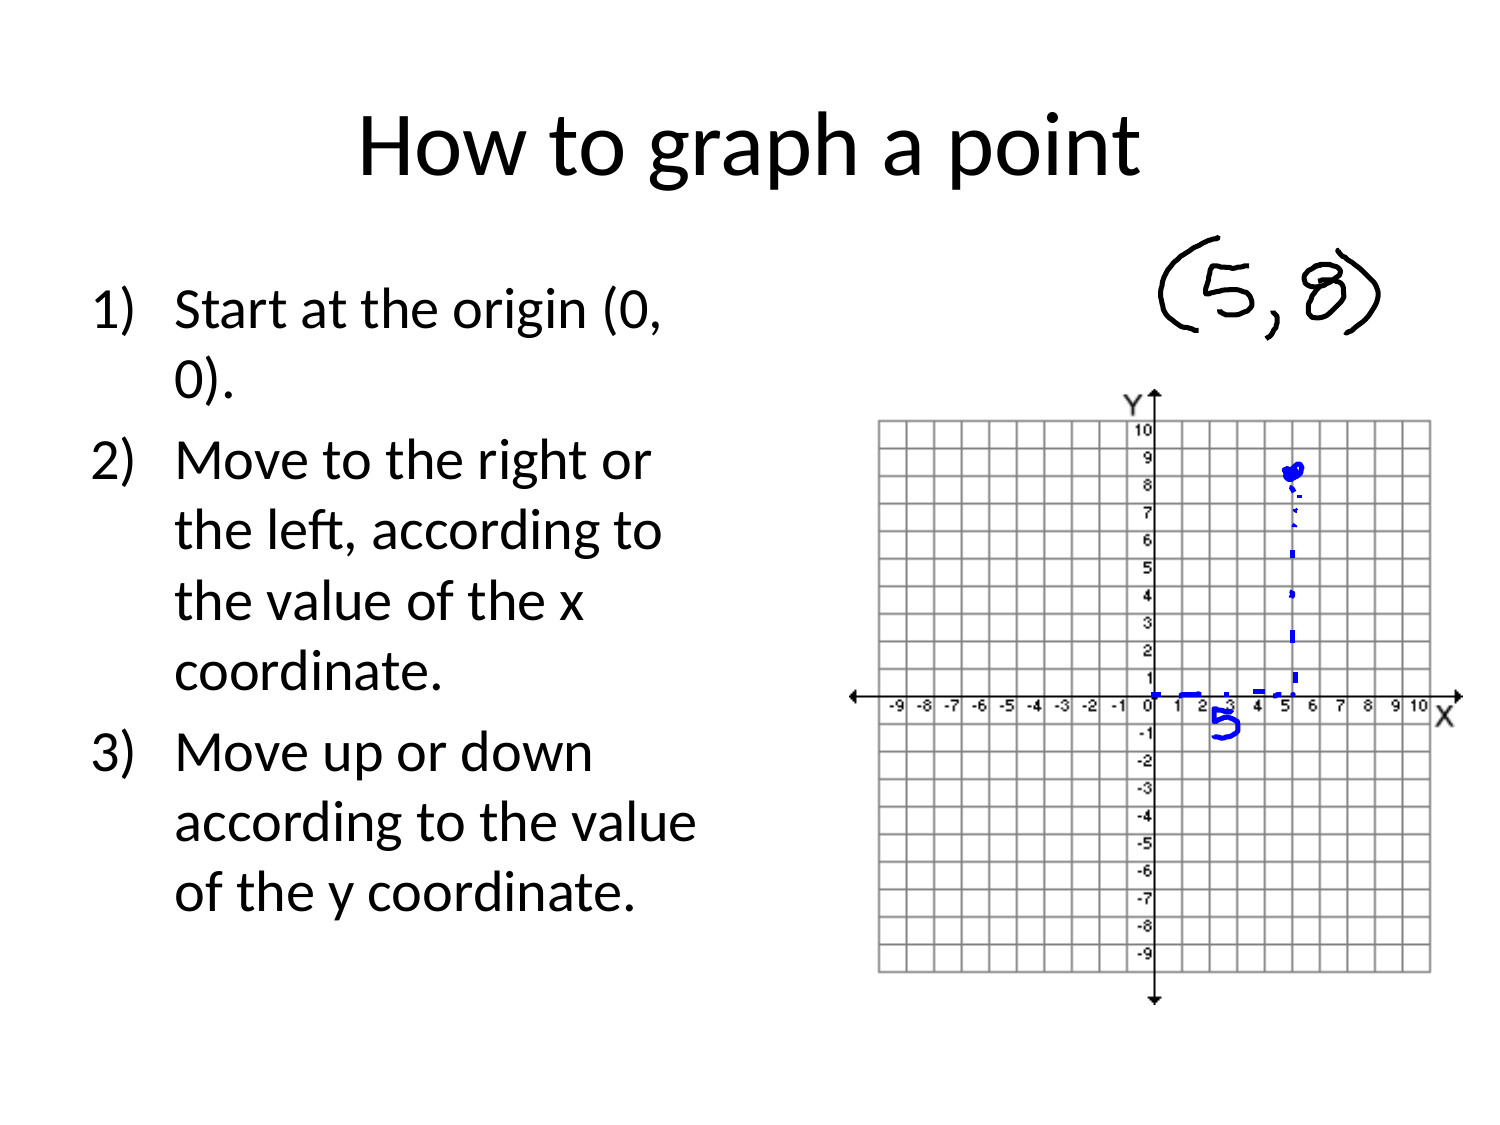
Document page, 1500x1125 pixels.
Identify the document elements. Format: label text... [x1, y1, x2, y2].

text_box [1150, 463, 1303, 739]
text_box [1159, 236, 1219, 332]
text_box [1204, 265, 1253, 316]
text_box [1303, 263, 1340, 288]
text_box [1337, 249, 1379, 334]
list Start at the origin (0, 0). Move to the right or the left, according to the value of the x coordinate. Move up or down according to the value of the y coordinate. [75, 262, 738, 1005]
title How to graph a point [75, 45, 1425, 233]
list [849, 388, 1464, 1005]
text_box [1265, 310, 1278, 340]
text_box [1307, 279, 1342, 319]
